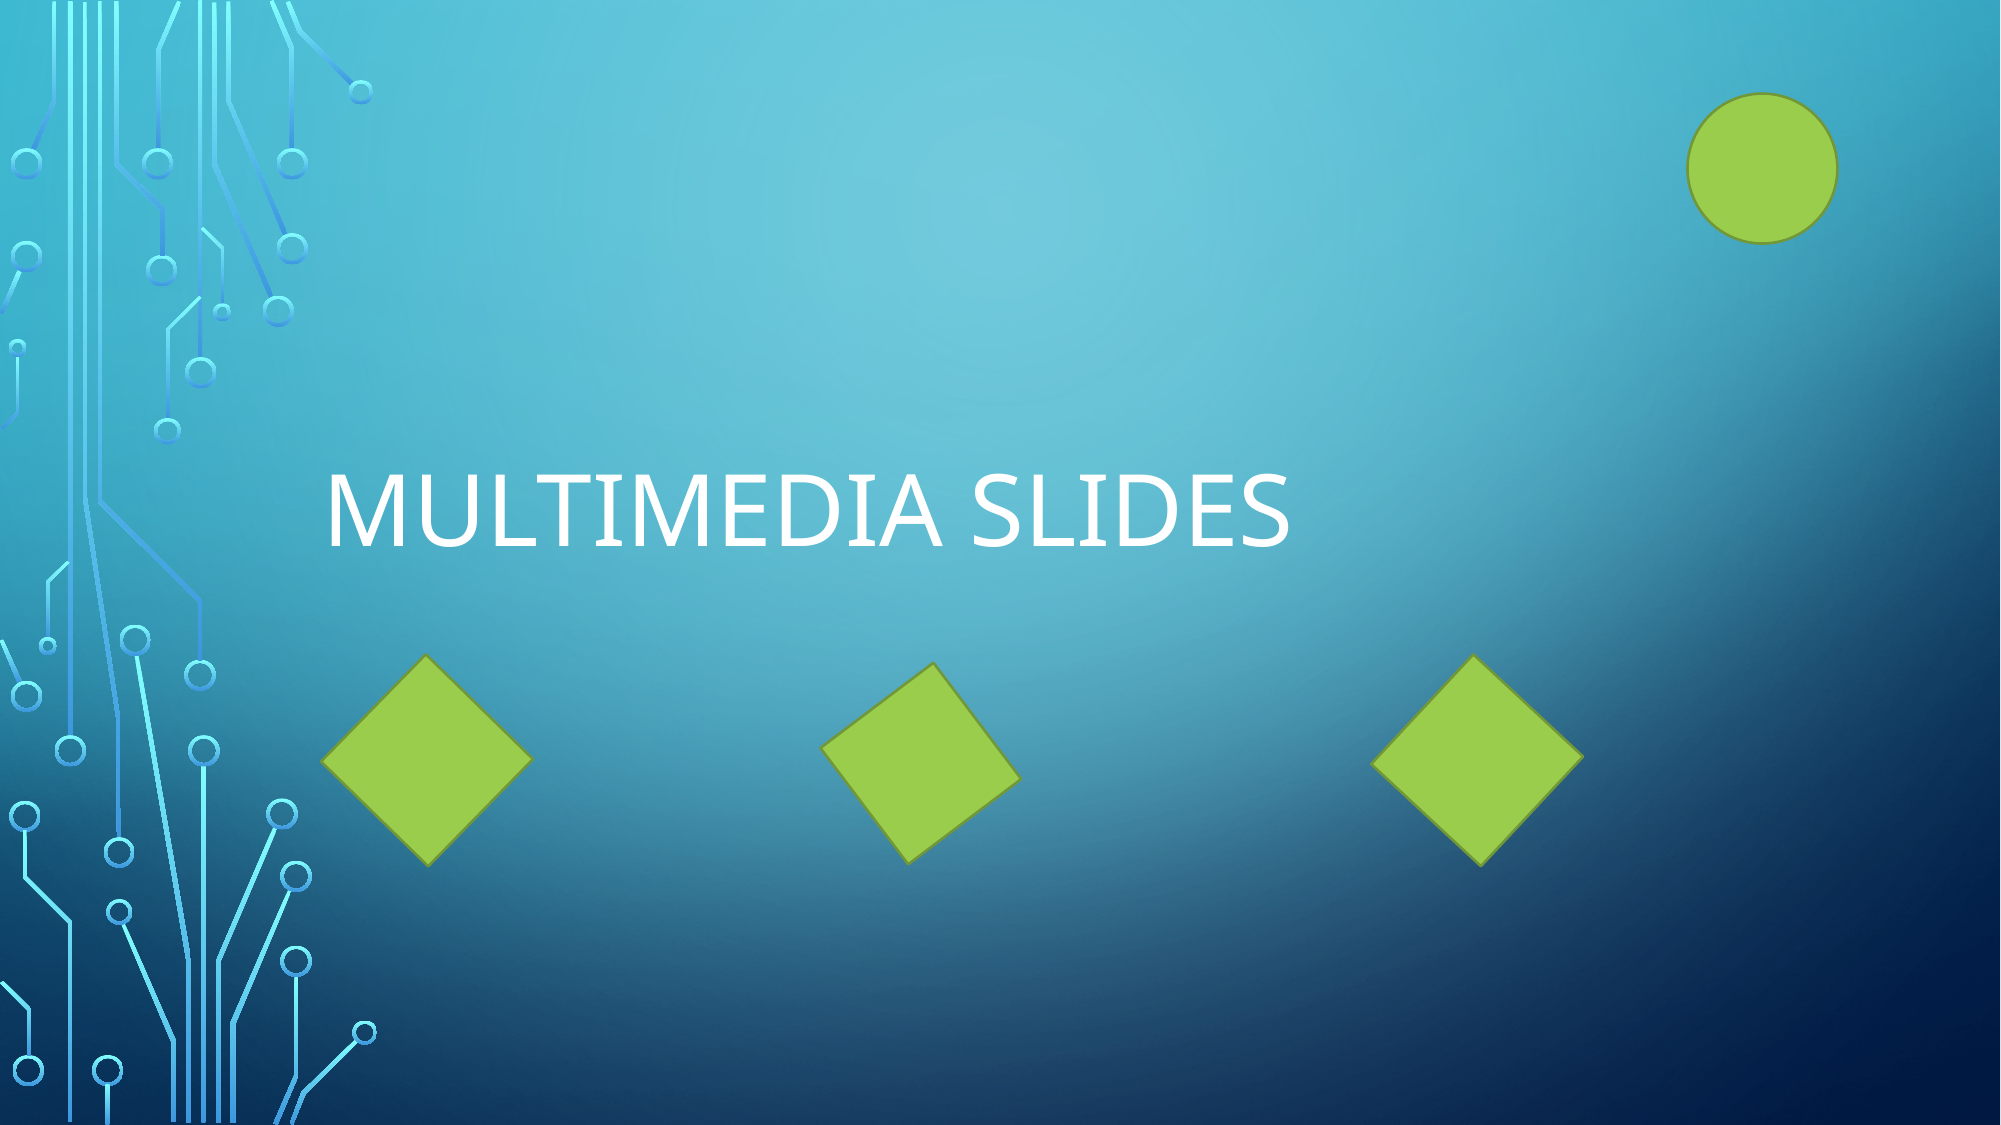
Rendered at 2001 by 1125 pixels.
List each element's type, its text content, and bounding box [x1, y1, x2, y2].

title Multimedia Slides [307, 184, 1750, 576]
text_box [1370, 653, 1585, 868]
text_box [819, 661, 1023, 866]
text_box [320, 653, 534, 868]
text_box [1686, 92, 1839, 245]
